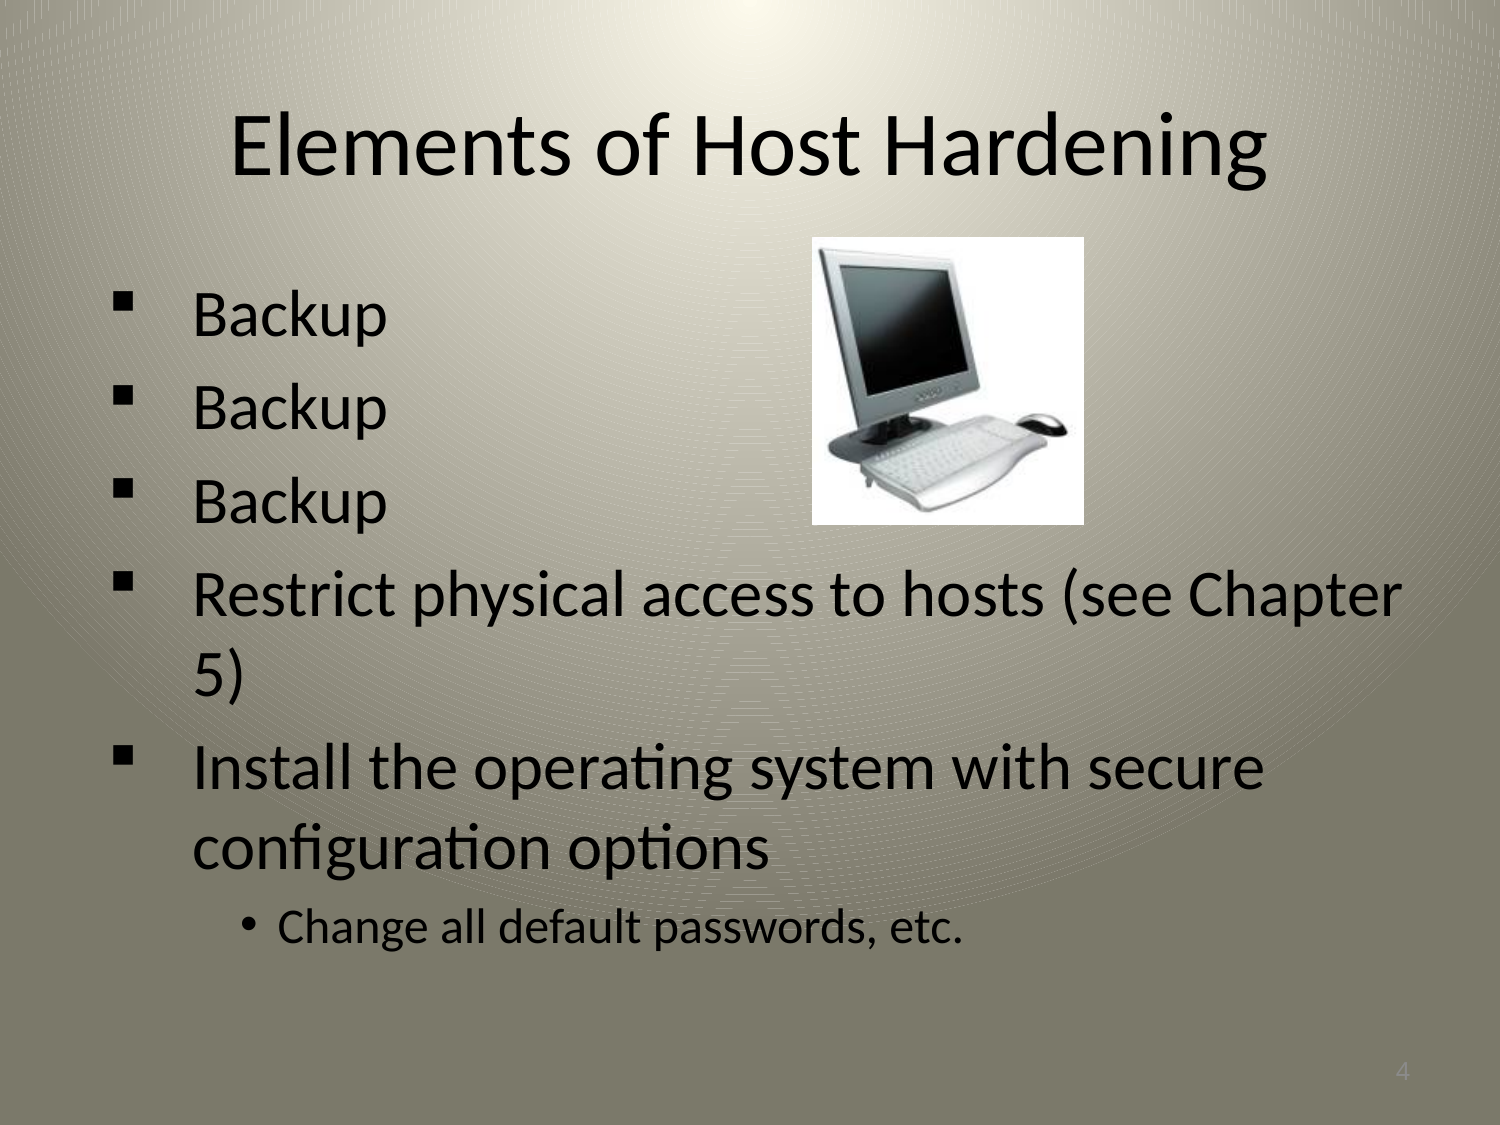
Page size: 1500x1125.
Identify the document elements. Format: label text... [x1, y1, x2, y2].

picture [812, 237, 1084, 526]
title Elements of Host Hardening [75, 45, 1425, 233]
slide_number 4 [1074, 1042, 1425, 1103]
list Backup Backup Backup Restrict physical access to hosts (see Chapter 5) Install the operating system with secure configuration options Change all default passwords, etc. [75, 262, 1425, 1005]
